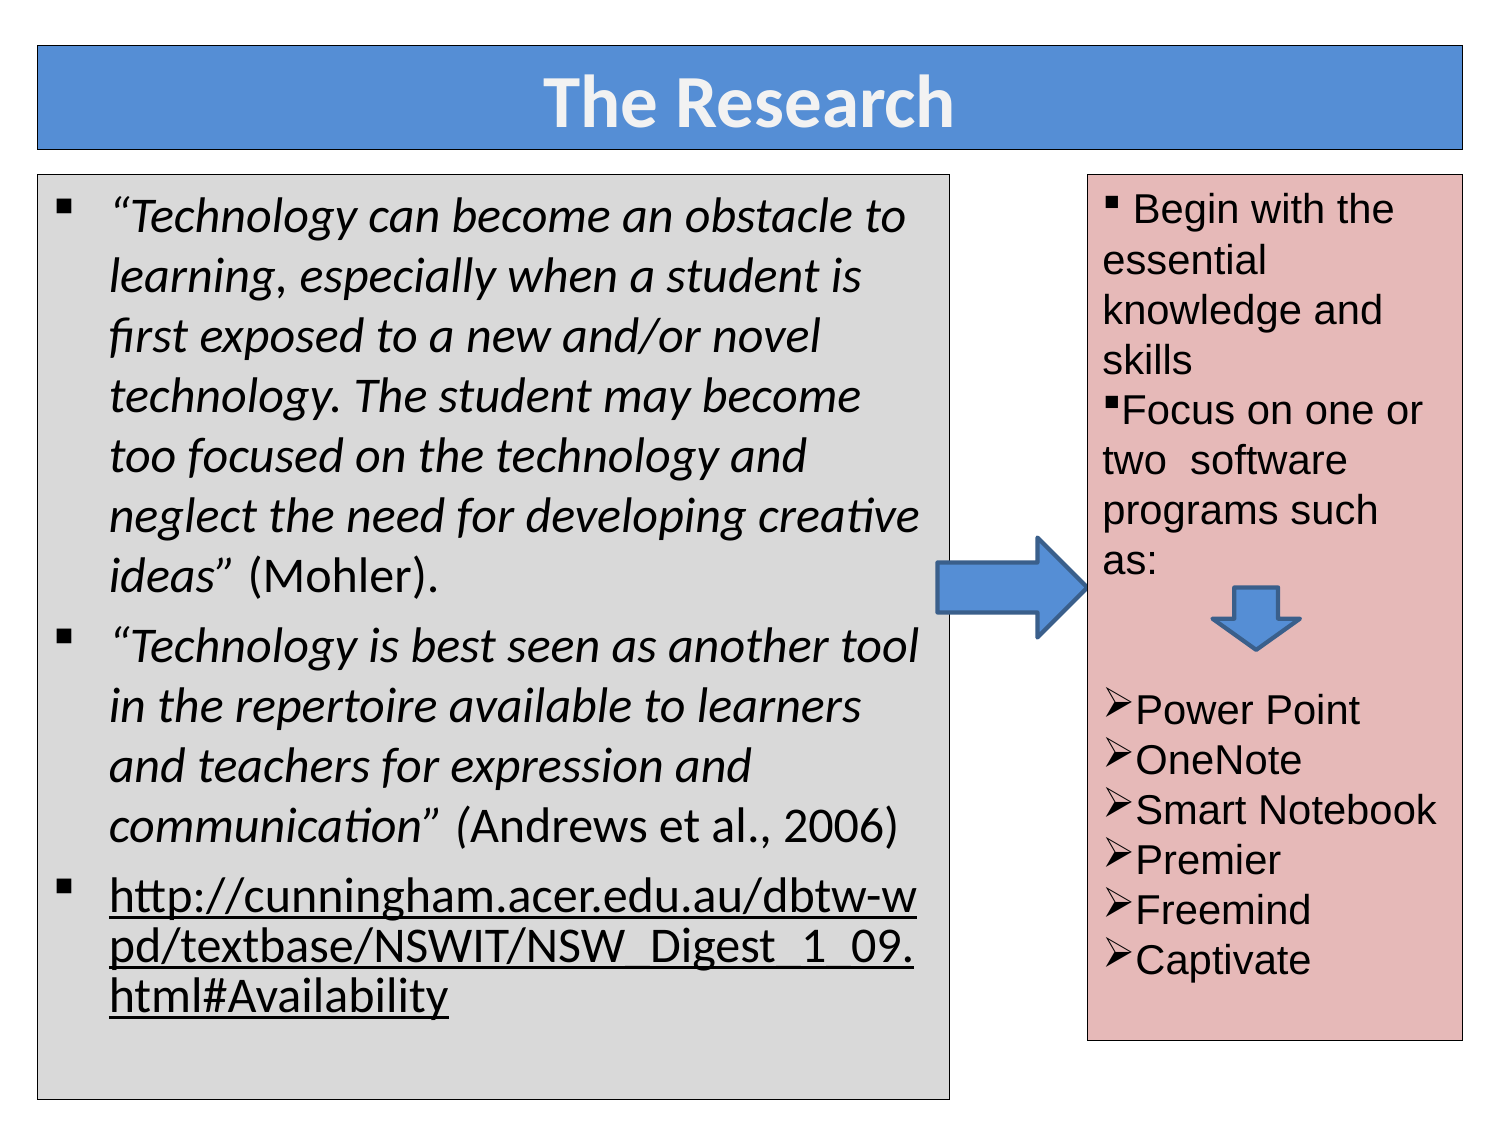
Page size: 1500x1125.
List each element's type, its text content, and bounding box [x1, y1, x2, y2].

title The Research [37, 45, 1463, 150]
text_box Begin with the essential knowledge and skills Focus on one or two software programs such as: Power Point OneNote Smart Notebook Premier Freemind Captivate [1087, 174, 1463, 1041]
text_box [935, 535, 1087, 640]
list “Technology can become an obstacle to learning, especially when a student is first exposed to a new and/or novel technology. The student may become too focused on the technology and neglect the need for developing creative ideas” (Mohler). “Technology is best seen as another tool in the repertoire available to learners and teachers for expression and communication” (Andrews et al., 2006) http://cunningham.acer.edu.au/dbtw-wpd/textbase/NSWIT/NSW_Digest_1_09.html#Availability [37, 174, 950, 1100]
text_box [1210, 585, 1302, 652]
